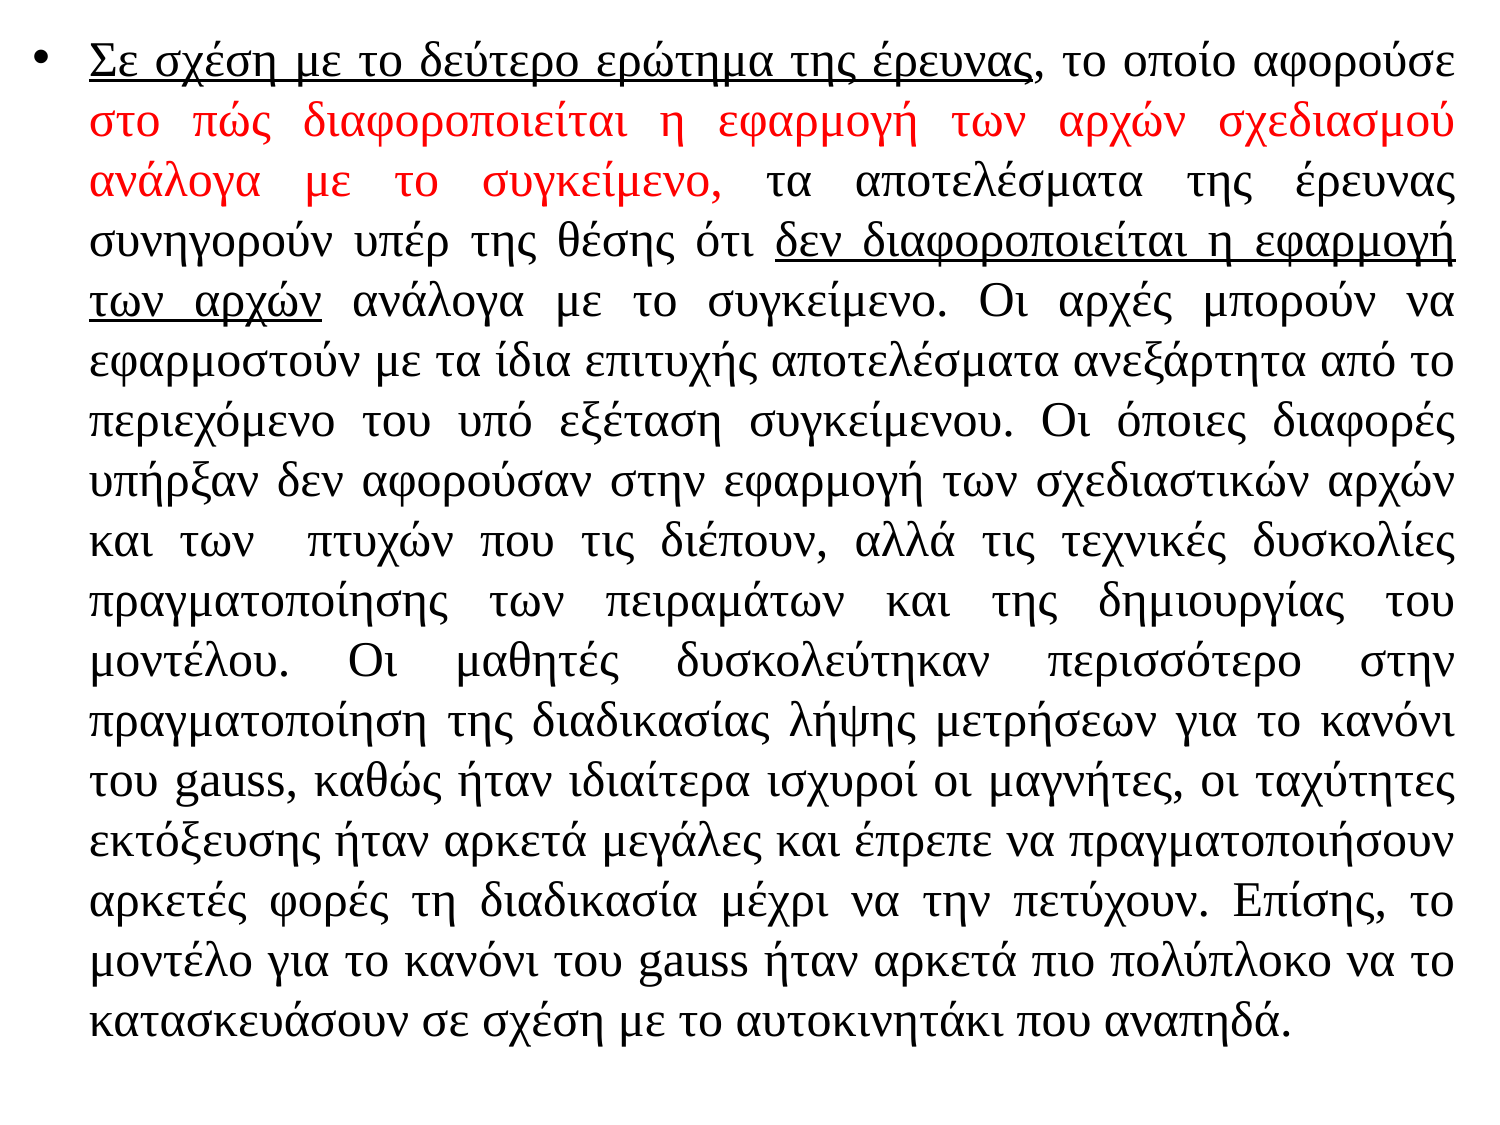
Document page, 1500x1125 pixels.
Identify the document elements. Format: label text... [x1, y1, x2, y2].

text_box Σε σχέση με το δεύτερο ερώτημα της έρευνας, το οποίο αφορούσε στο πώς διαφοροποιείται η εφαρμογή των αρχών σχεδιασμού ανάλογα με το συγκείμενο, τα αποτελέσματα της έρευνας συνηγορούν υπέρ της θέσης ότι δεν διαφοροποιείται η εφαρμογή των αρχών ανάλογα με το συγκείμενο. Οι αρχές μπορούν να εφαρμοστούν με τα ίδια επιτυχής αποτελέσματα ανεξάρτητα από το περιεχόμενο του υπό εξέταση συγκείμενου. Οι όποιες διαφορές υπήρξαν δεν αφορούσαν στην εφαρμογή των σχεδιαστικών αρχών και των πτυχών που τις διέπουν, αλλά τις τεχνικές δυσκολίες πραγματοποίησης των πειραμάτων και της δημιουργίας του μοντέλου. Οι μαθητές δυσκολεύτηκαν περισσότερο στην πραγματοποίηση της διαδικασίας λήψης μετρήσεων για το κανόνι του gauss, καθώς ήταν ιδιαίτερα ισχυροί οι μαγνήτες, οι ταχύτητες εκτόξευσης ήταν αρκετά μεγάλες και έπρεπε να πραγματοποιήσουν αρκετές φορές τη διαδικασία μέχρι να την πετύχουν. Επίσης, το μοντέλο για το κανόνι του gauss ήταν αρκετά πιο πολύπλοκο να το κατασκευάσουν σε σχέση με το αυτοκινητάκι που αναπηδά. [17, 19, 1471, 1054]
